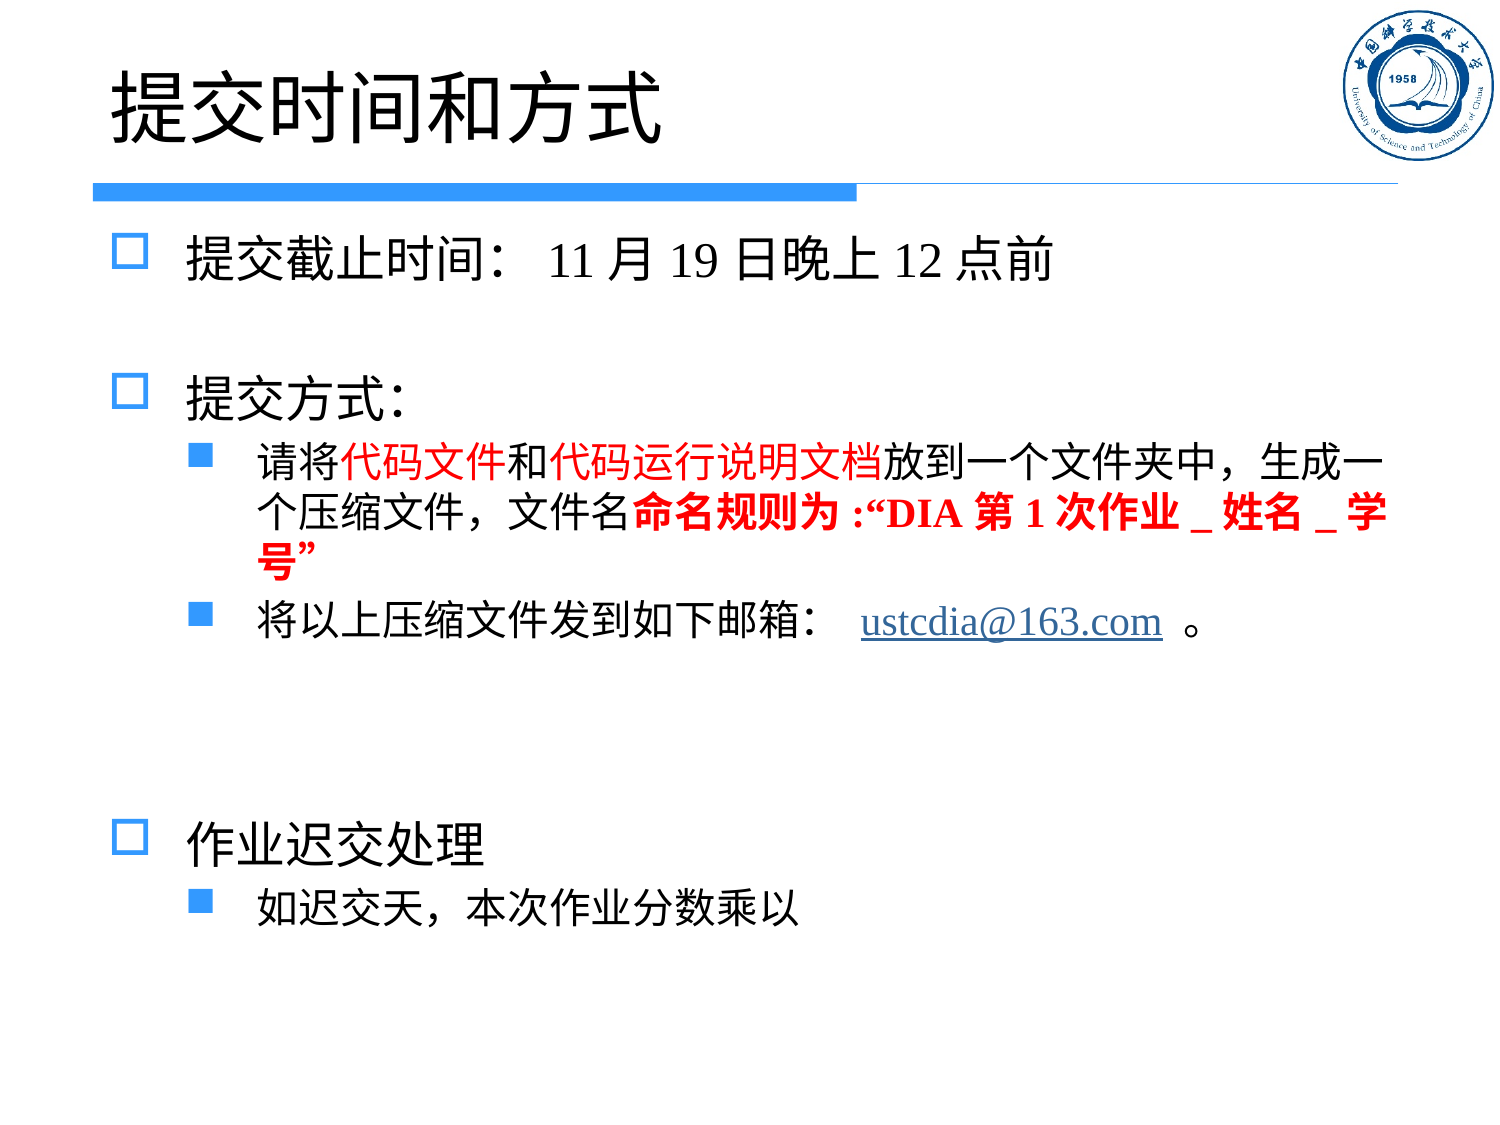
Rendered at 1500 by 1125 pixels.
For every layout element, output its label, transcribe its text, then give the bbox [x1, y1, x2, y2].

title 提交时间和方式 [94, 50, 1407, 161]
picture [1339, 2, 1494, 161]
